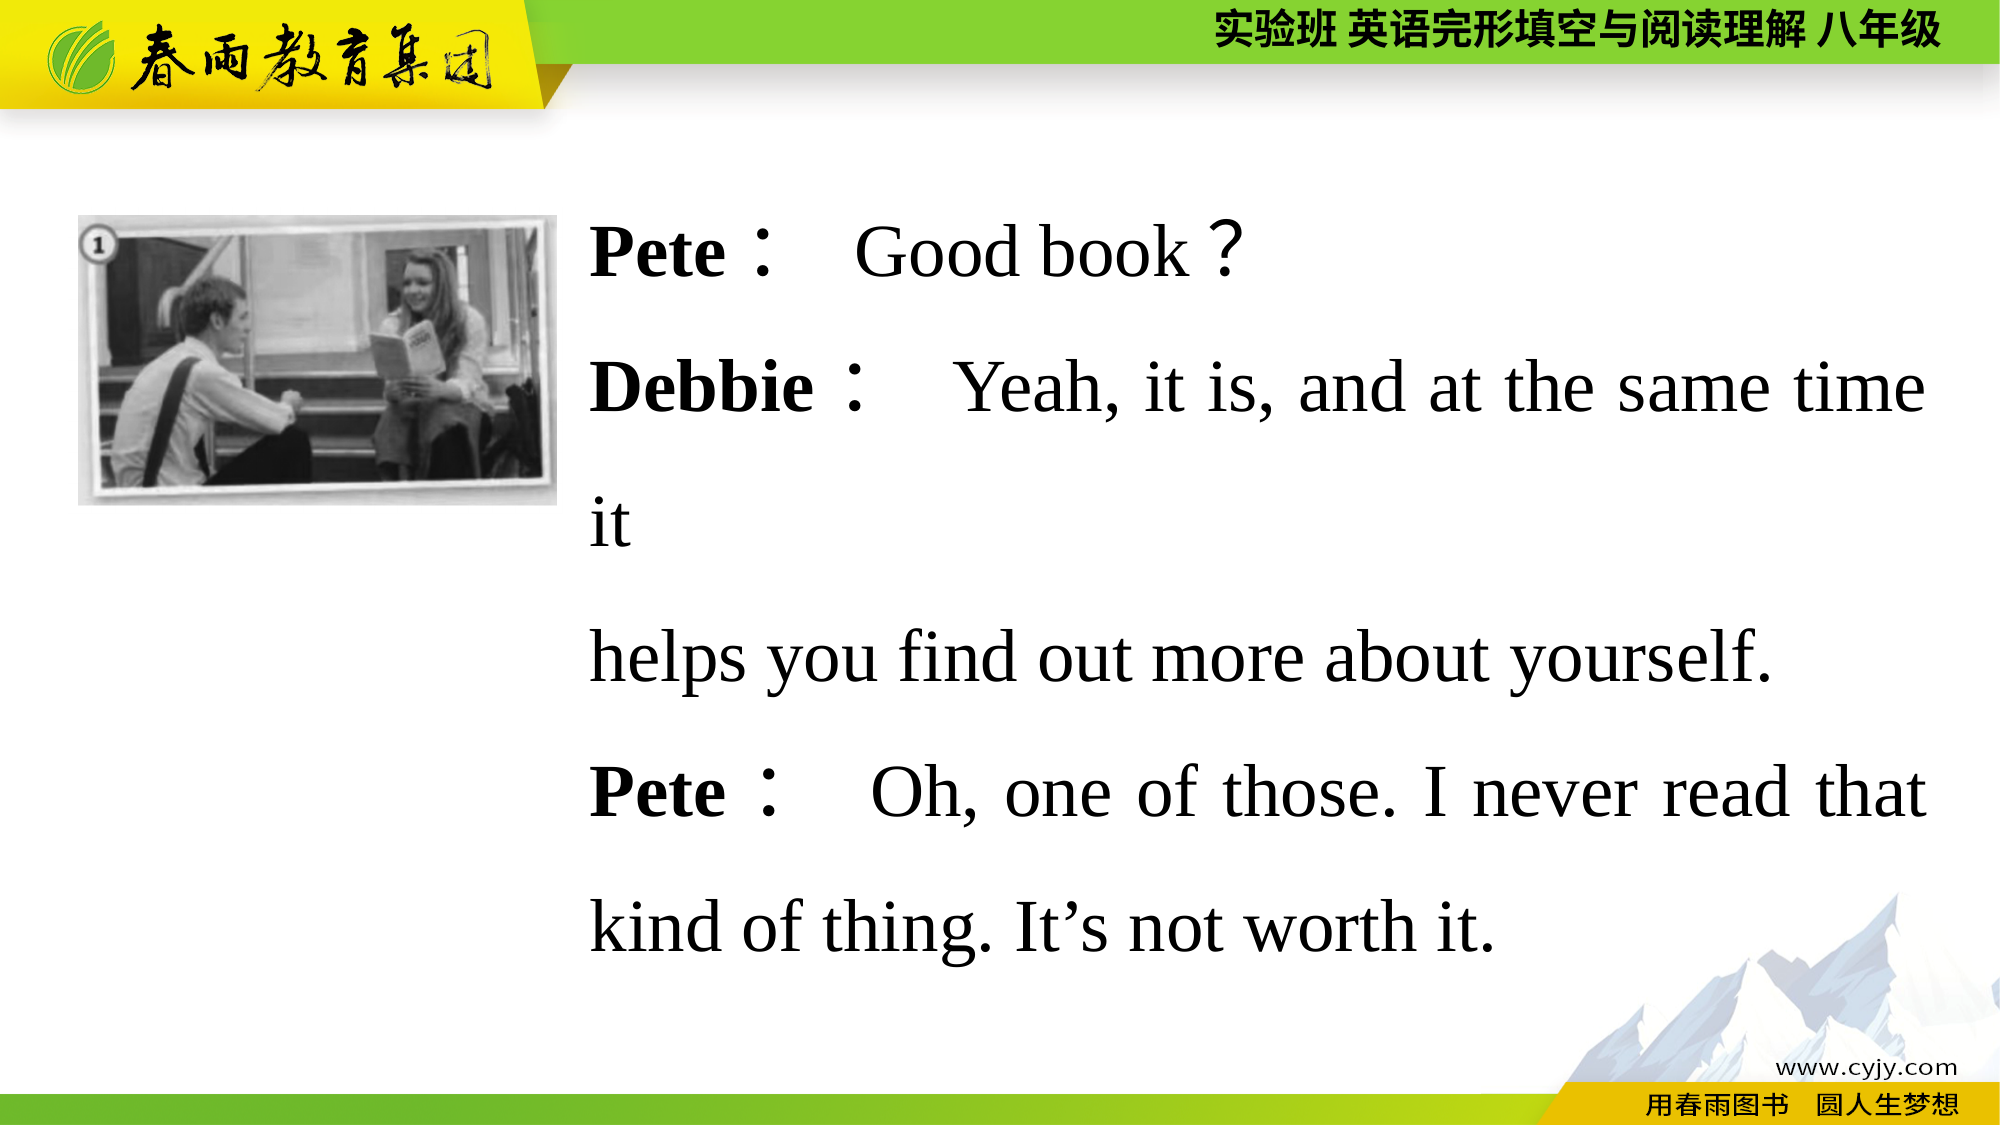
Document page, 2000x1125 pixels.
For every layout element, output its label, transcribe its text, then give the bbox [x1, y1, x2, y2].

picture [0, 0, 2000, 1125]
list Pete： Good book？ Debbie： Yeah, it is, and at the same time it helps you find out more about yourself. Pete： Oh, one of those. I never read that kind of thing. It’s not worth it. [574, 149, 1944, 846]
